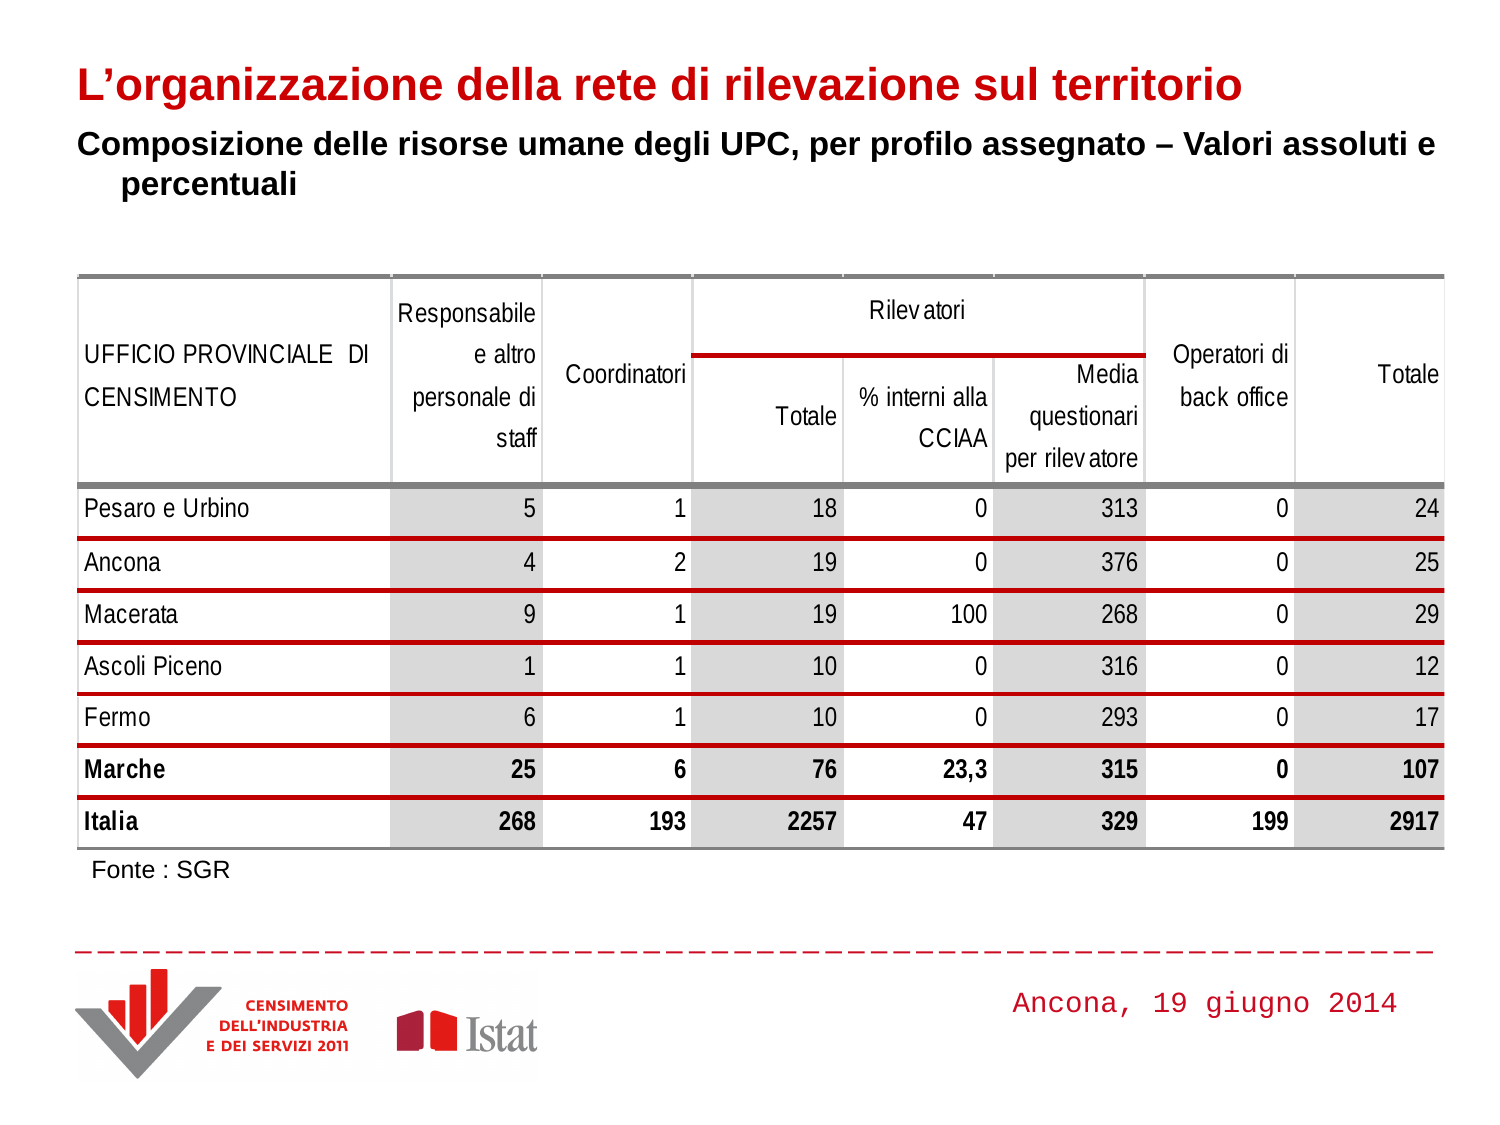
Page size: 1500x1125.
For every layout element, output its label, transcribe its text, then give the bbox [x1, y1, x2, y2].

text_box Fonte : SGR [76, 860, 504, 891]
picture [74, 969, 538, 1082]
text_box [76, 172, 1436, 273]
text_box L’organizzazione della rete di rilevazione sul territorio Composizione delle risorse umane degli UPC, per profilo assegnato – Valori assoluti e percentuali [76, 54, 1447, 273]
picture [76, 274, 1448, 853]
text_box Ancona, 19 giugno 2014 [997, 976, 1483, 1026]
